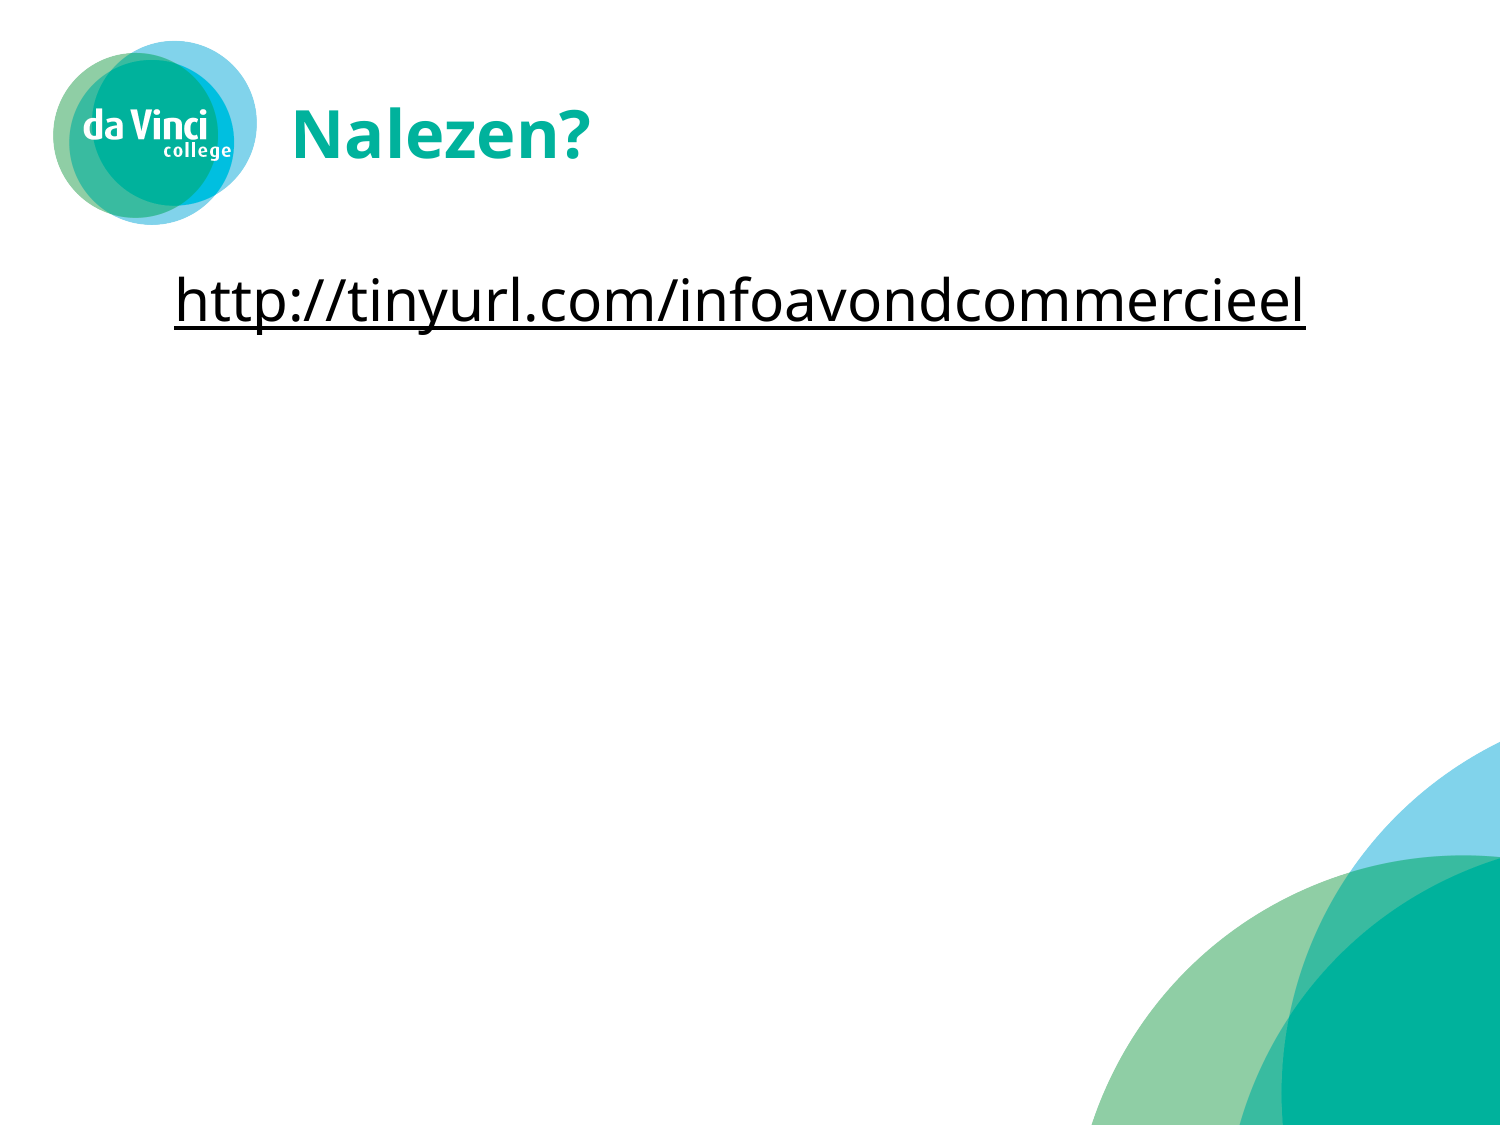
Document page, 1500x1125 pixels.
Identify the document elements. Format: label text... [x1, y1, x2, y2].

list http://tinyurl.com/infoavondcommercieel [159, 255, 1425, 1005]
title Nalezen? [275, 37, 1424, 180]
picture [0, 0, 1500, 1125]
